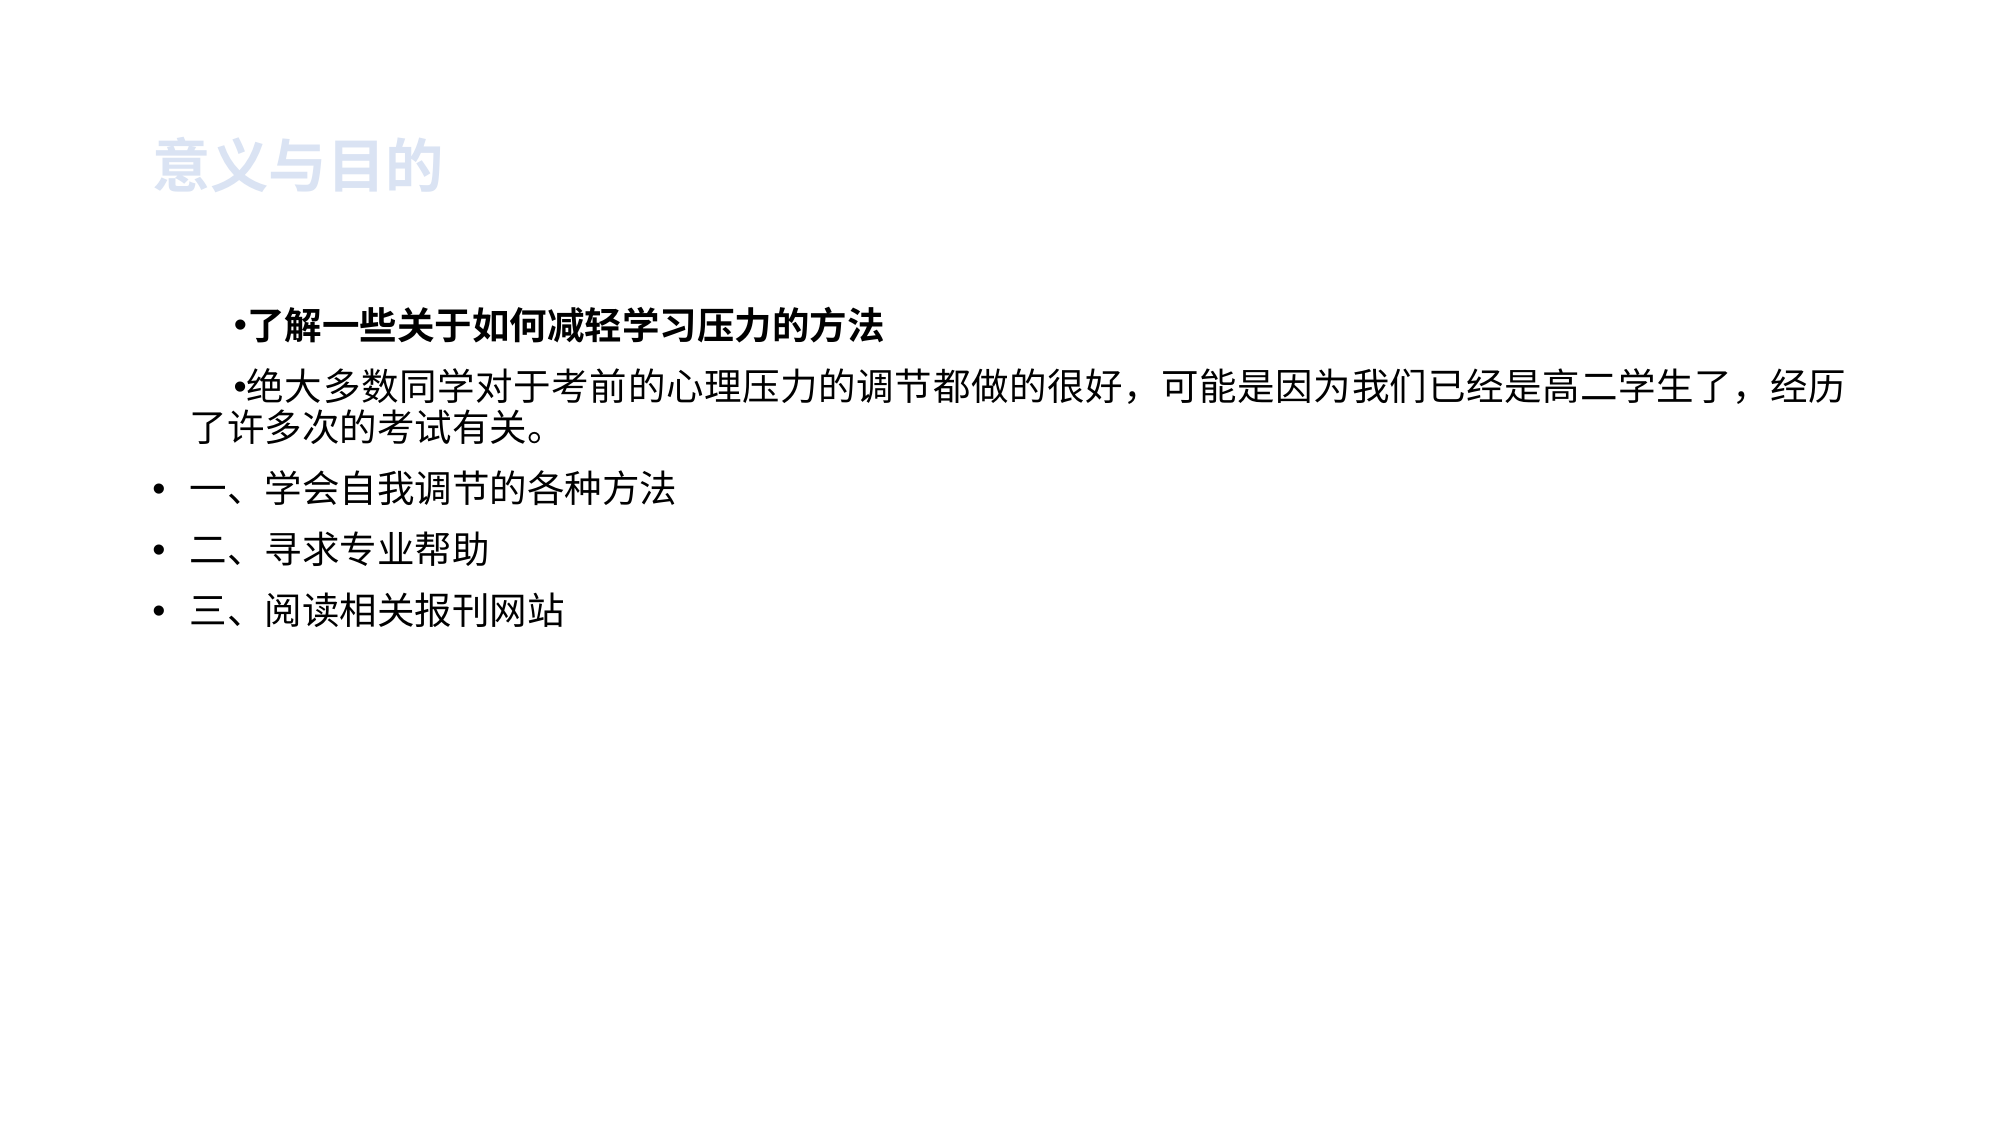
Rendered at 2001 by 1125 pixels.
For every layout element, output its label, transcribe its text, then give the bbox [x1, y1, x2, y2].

list 了解一些关于如何减轻学习压力的方法 绝大多数同学对于考前的心理压力的调节都做的很好，可能是因为我们已经是高二学生了，经历了许多次的考试有关。 一、学会自我调节的各种方法 二、寻求专业帮助 三、阅读相关报刊网站 [137, 299, 1863, 1014]
title 意义与目的 [137, 59, 1863, 278]
